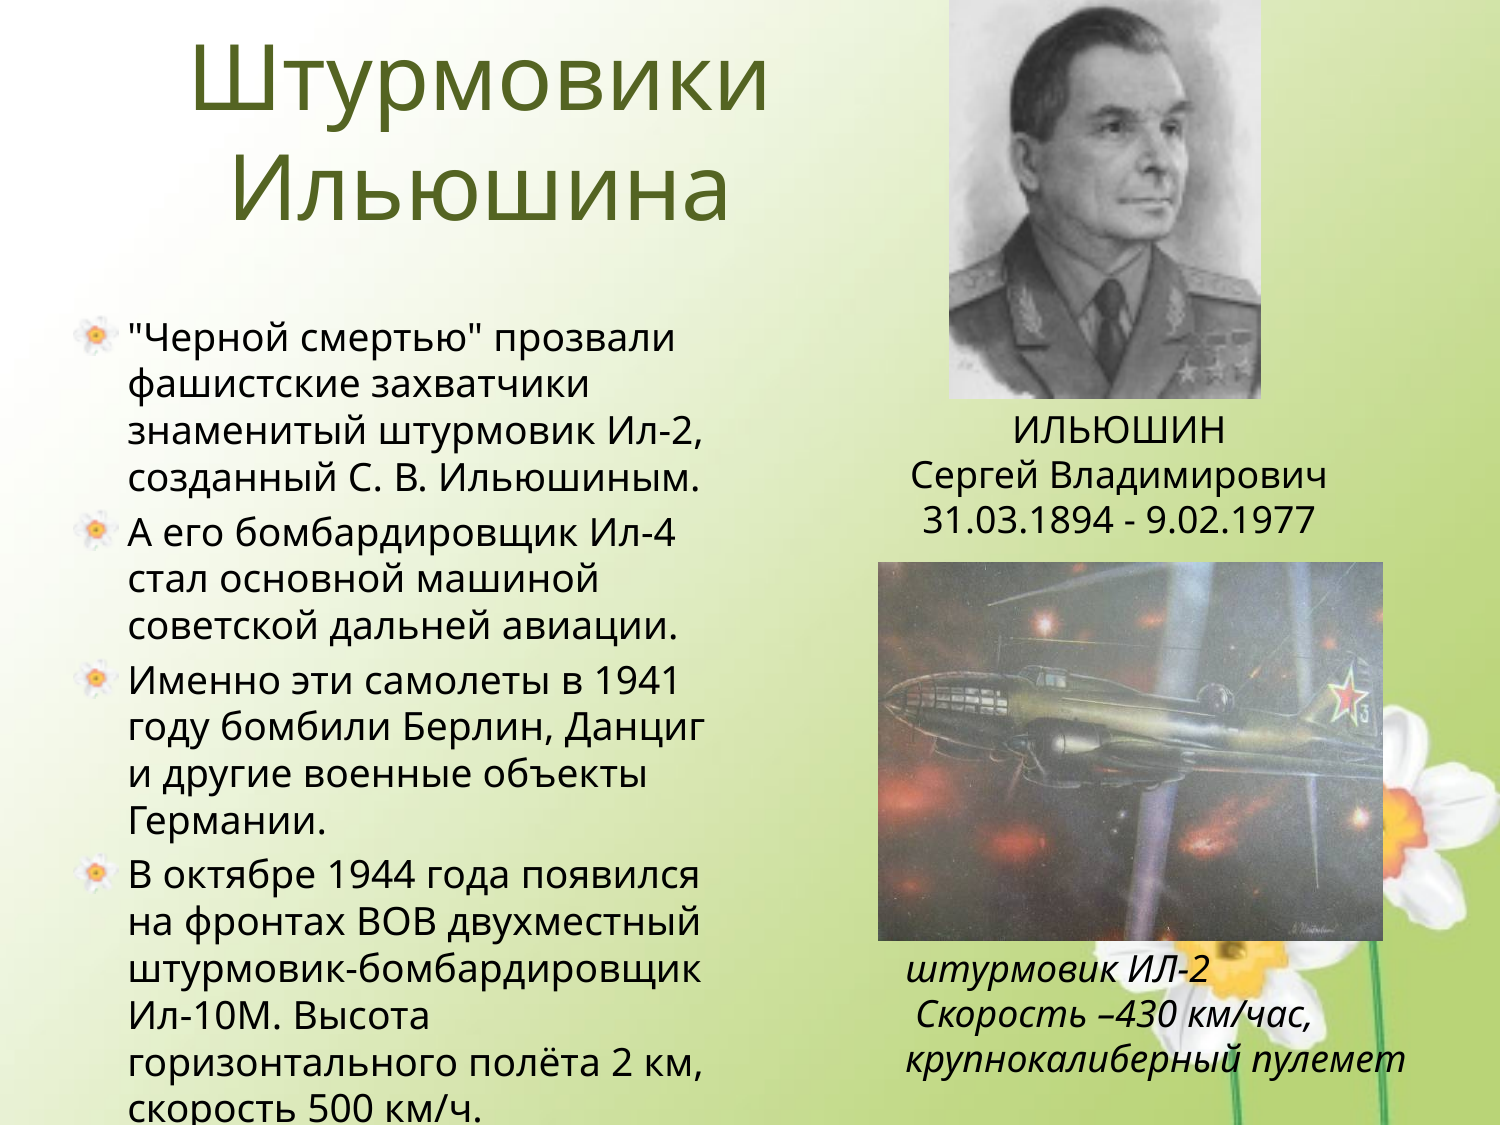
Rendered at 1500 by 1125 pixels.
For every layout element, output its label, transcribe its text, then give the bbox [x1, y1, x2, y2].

picture [73, 658, 119, 699]
text_box штурмовик ИЛ-2 Скорость –430 км/час, крупнокалиберный пулемет [890, 937, 1500, 1088]
picture [73, 852, 119, 894]
text_box ИЛЬЮШИН Сергей Владимирович 31.03.1894 - 9.02.1977 [843, 398, 1395, 549]
picture [73, 509, 119, 551]
picture [73, 315, 119, 356]
title Штурмовики Ильюшина [93, 35, 868, 223]
list "Черной смертью" прозвали фашистские захватчики знаменитый штурмовик Ил-2, созданный С. В. Ильюшиным. А его бомбардировщик Ил-4 стал основной машиной советской дальней авиации. Именно эти самолеты в 1941 году бомбили Берлин, Данциг и другие военные объекты Германии. В октябре 1944 года появился на фронтах ВОВ двухместный штурмовик-бомбардировщик Ил-10М. Высота горизонтального полёта 2 км, скорость 500 км/ч. [58, 304, 722, 1125]
picture [0, 0, 1500, 1125]
